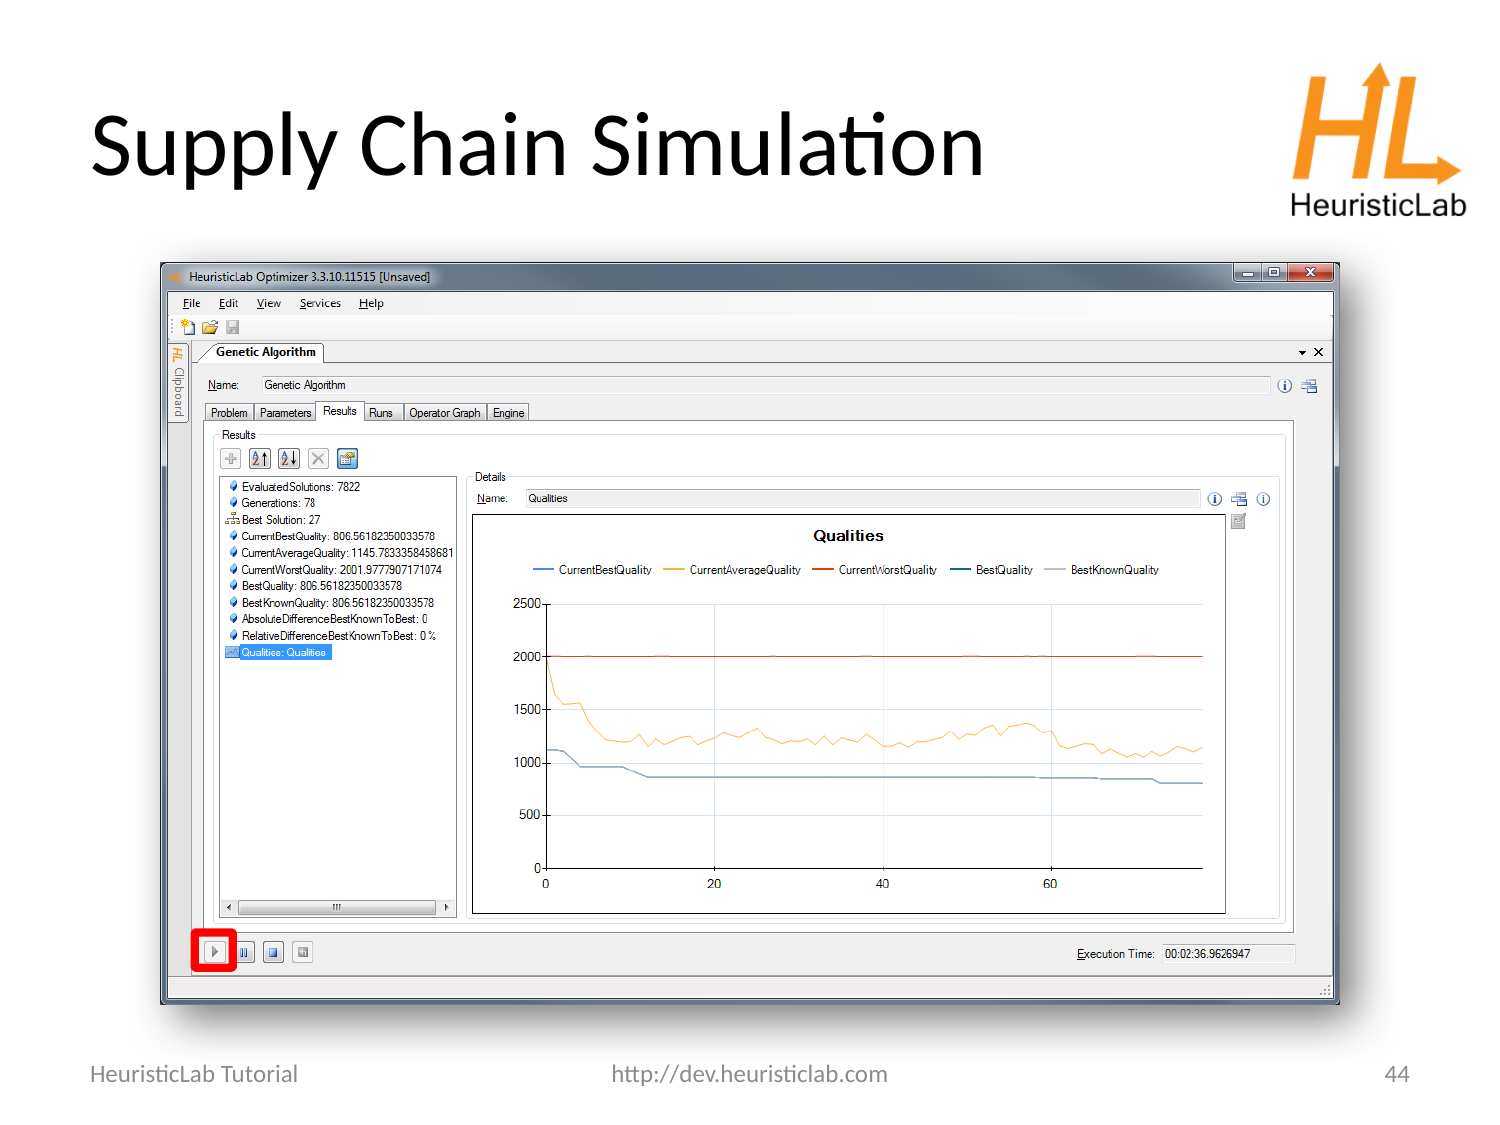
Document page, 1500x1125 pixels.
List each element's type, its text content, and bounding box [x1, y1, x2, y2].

slide_number 44 [1074, 1042, 1425, 1103]
slide_number HeuristicLab Tutorial [75, 1042, 425, 1103]
footer http://dev.heuristiclab.com [512, 1042, 988, 1103]
title Supply Chain Simulation [75, 45, 1282, 233]
picture [1281, 27, 1474, 244]
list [159, 262, 1341, 1006]
